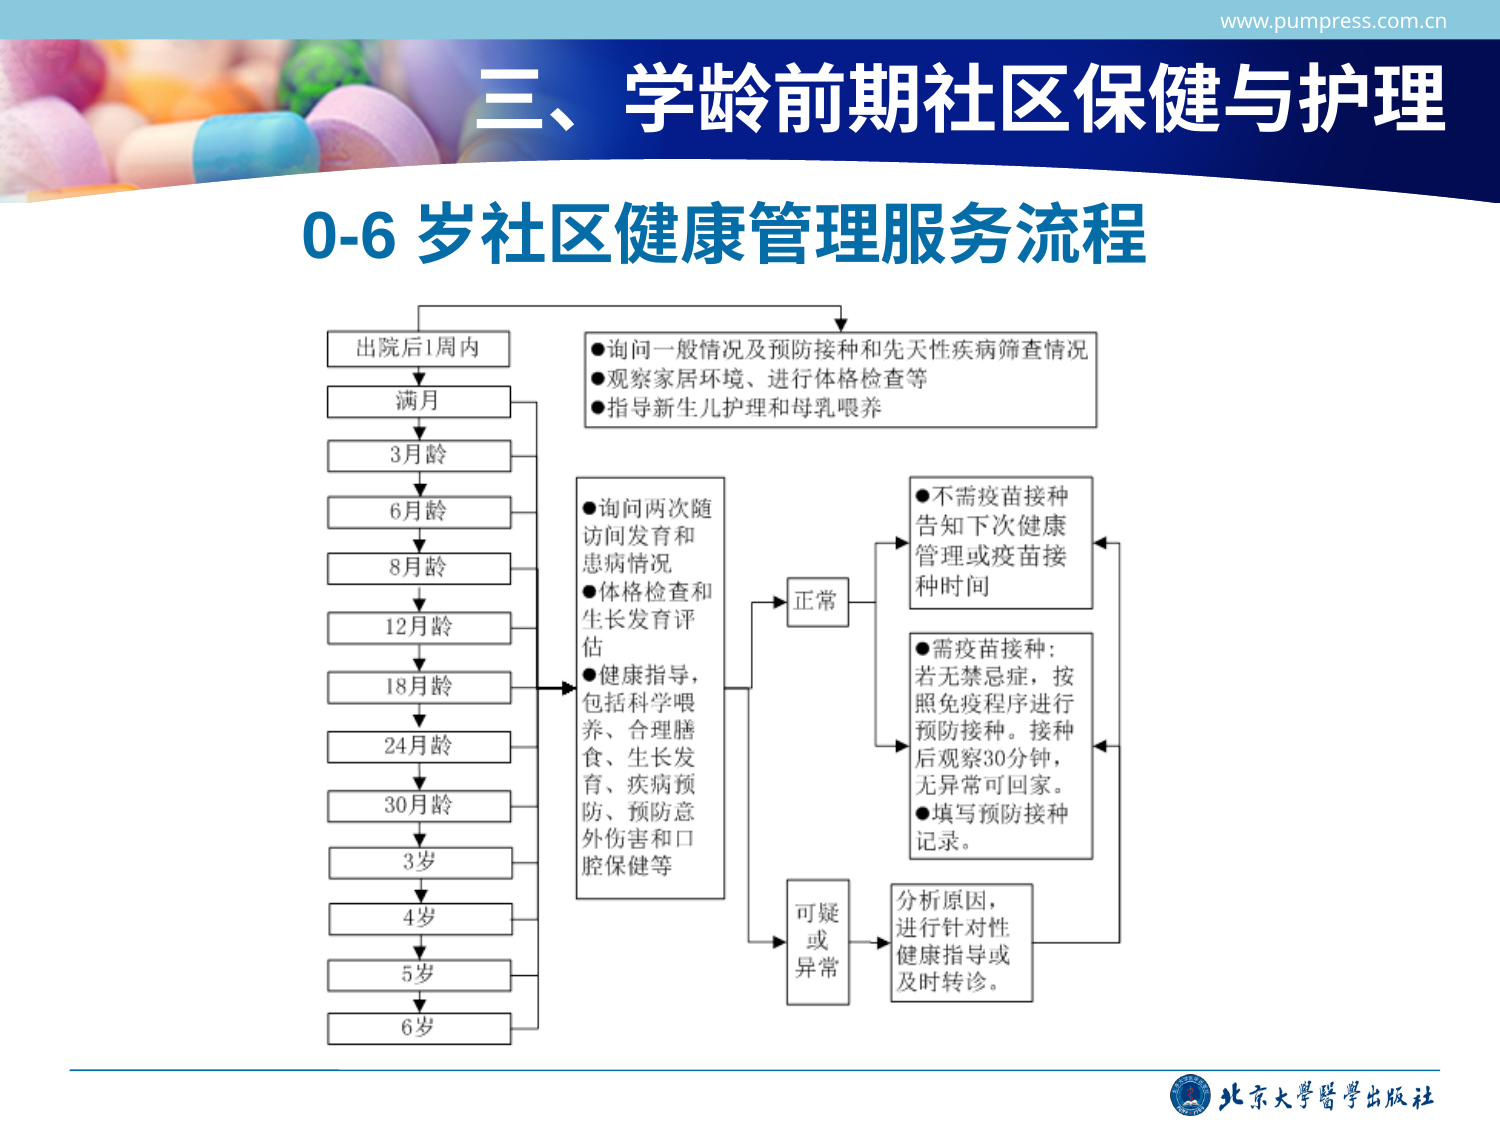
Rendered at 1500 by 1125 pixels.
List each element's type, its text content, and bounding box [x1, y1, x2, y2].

slide_number www.pumpress.com.cn [1024, 0, 1463, 38]
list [324, 290, 1140, 1071]
text_box 0-6岁社区健康管理服务流程 [286, 184, 1163, 280]
picture [0, 40, 1500, 203]
picture [1170, 1074, 1436, 1118]
title 三、学龄前期社区保健与护理 [137, 49, 1463, 143]
